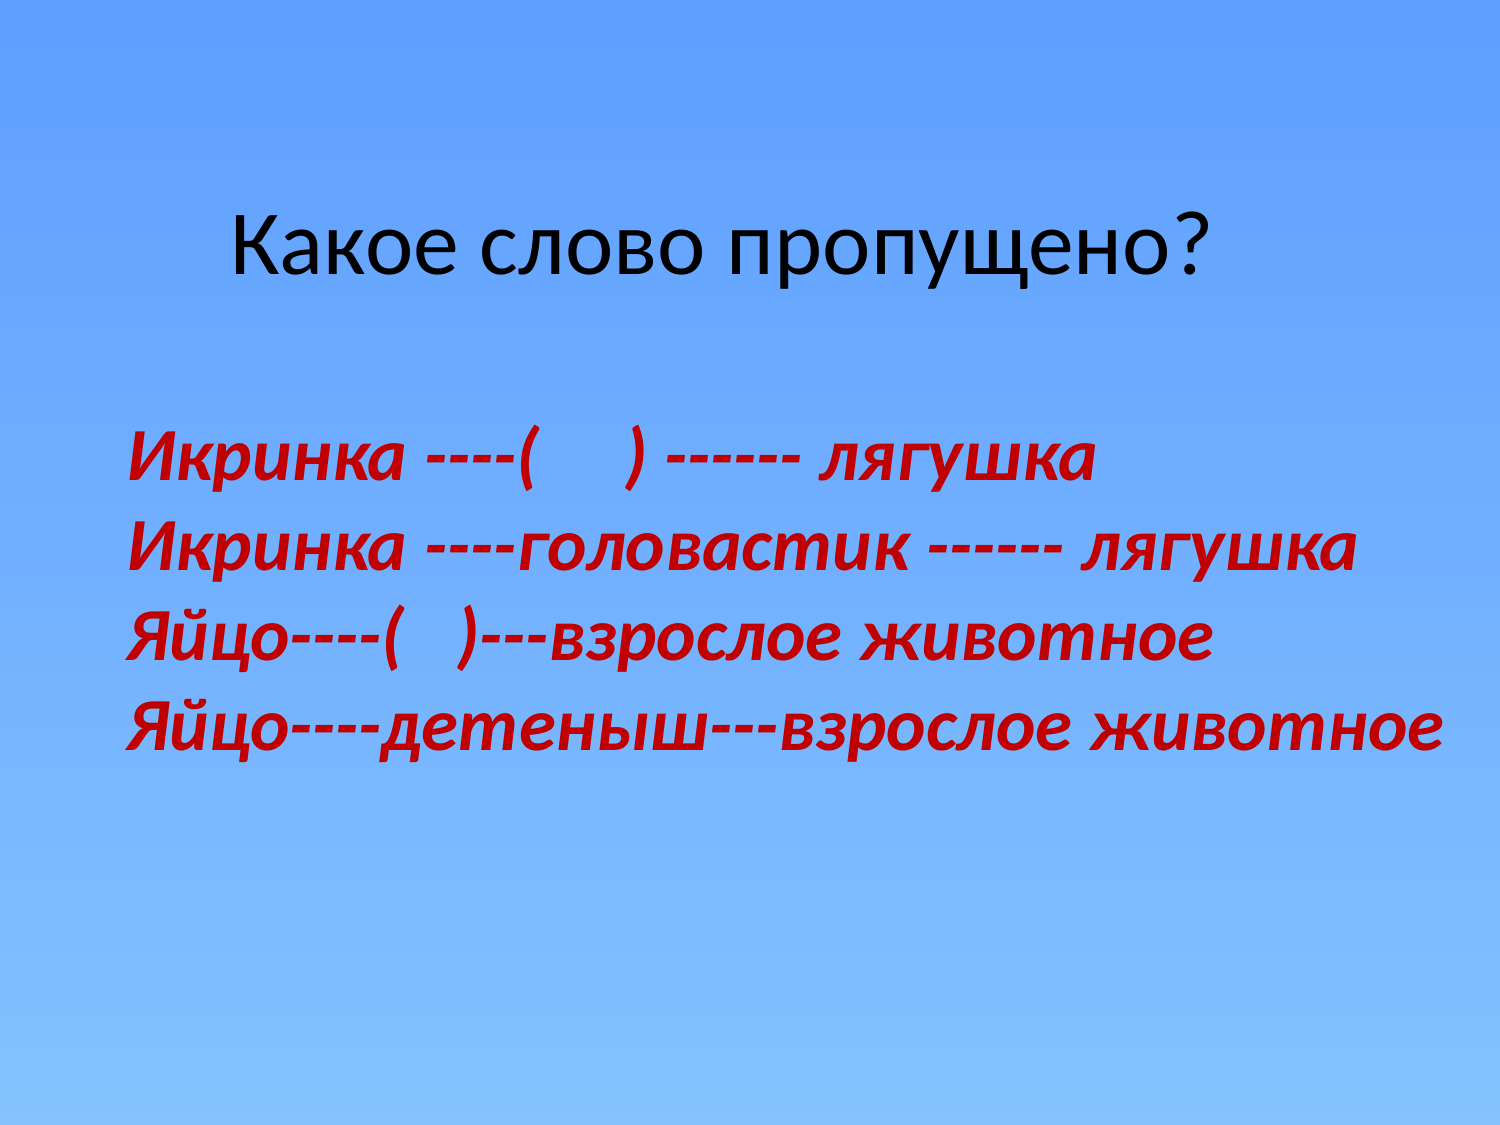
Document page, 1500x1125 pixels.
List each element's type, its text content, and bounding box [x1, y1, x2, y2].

text_box Какое слово пропущено? [215, 175, 1230, 301]
text_box Икринка ----( ) ------ лягушка Икринка ----головастик ------ лягушка Яйцо----( )---взрослое животное Яйцо----детеныш---взрослое животное [112, 398, 1461, 819]
